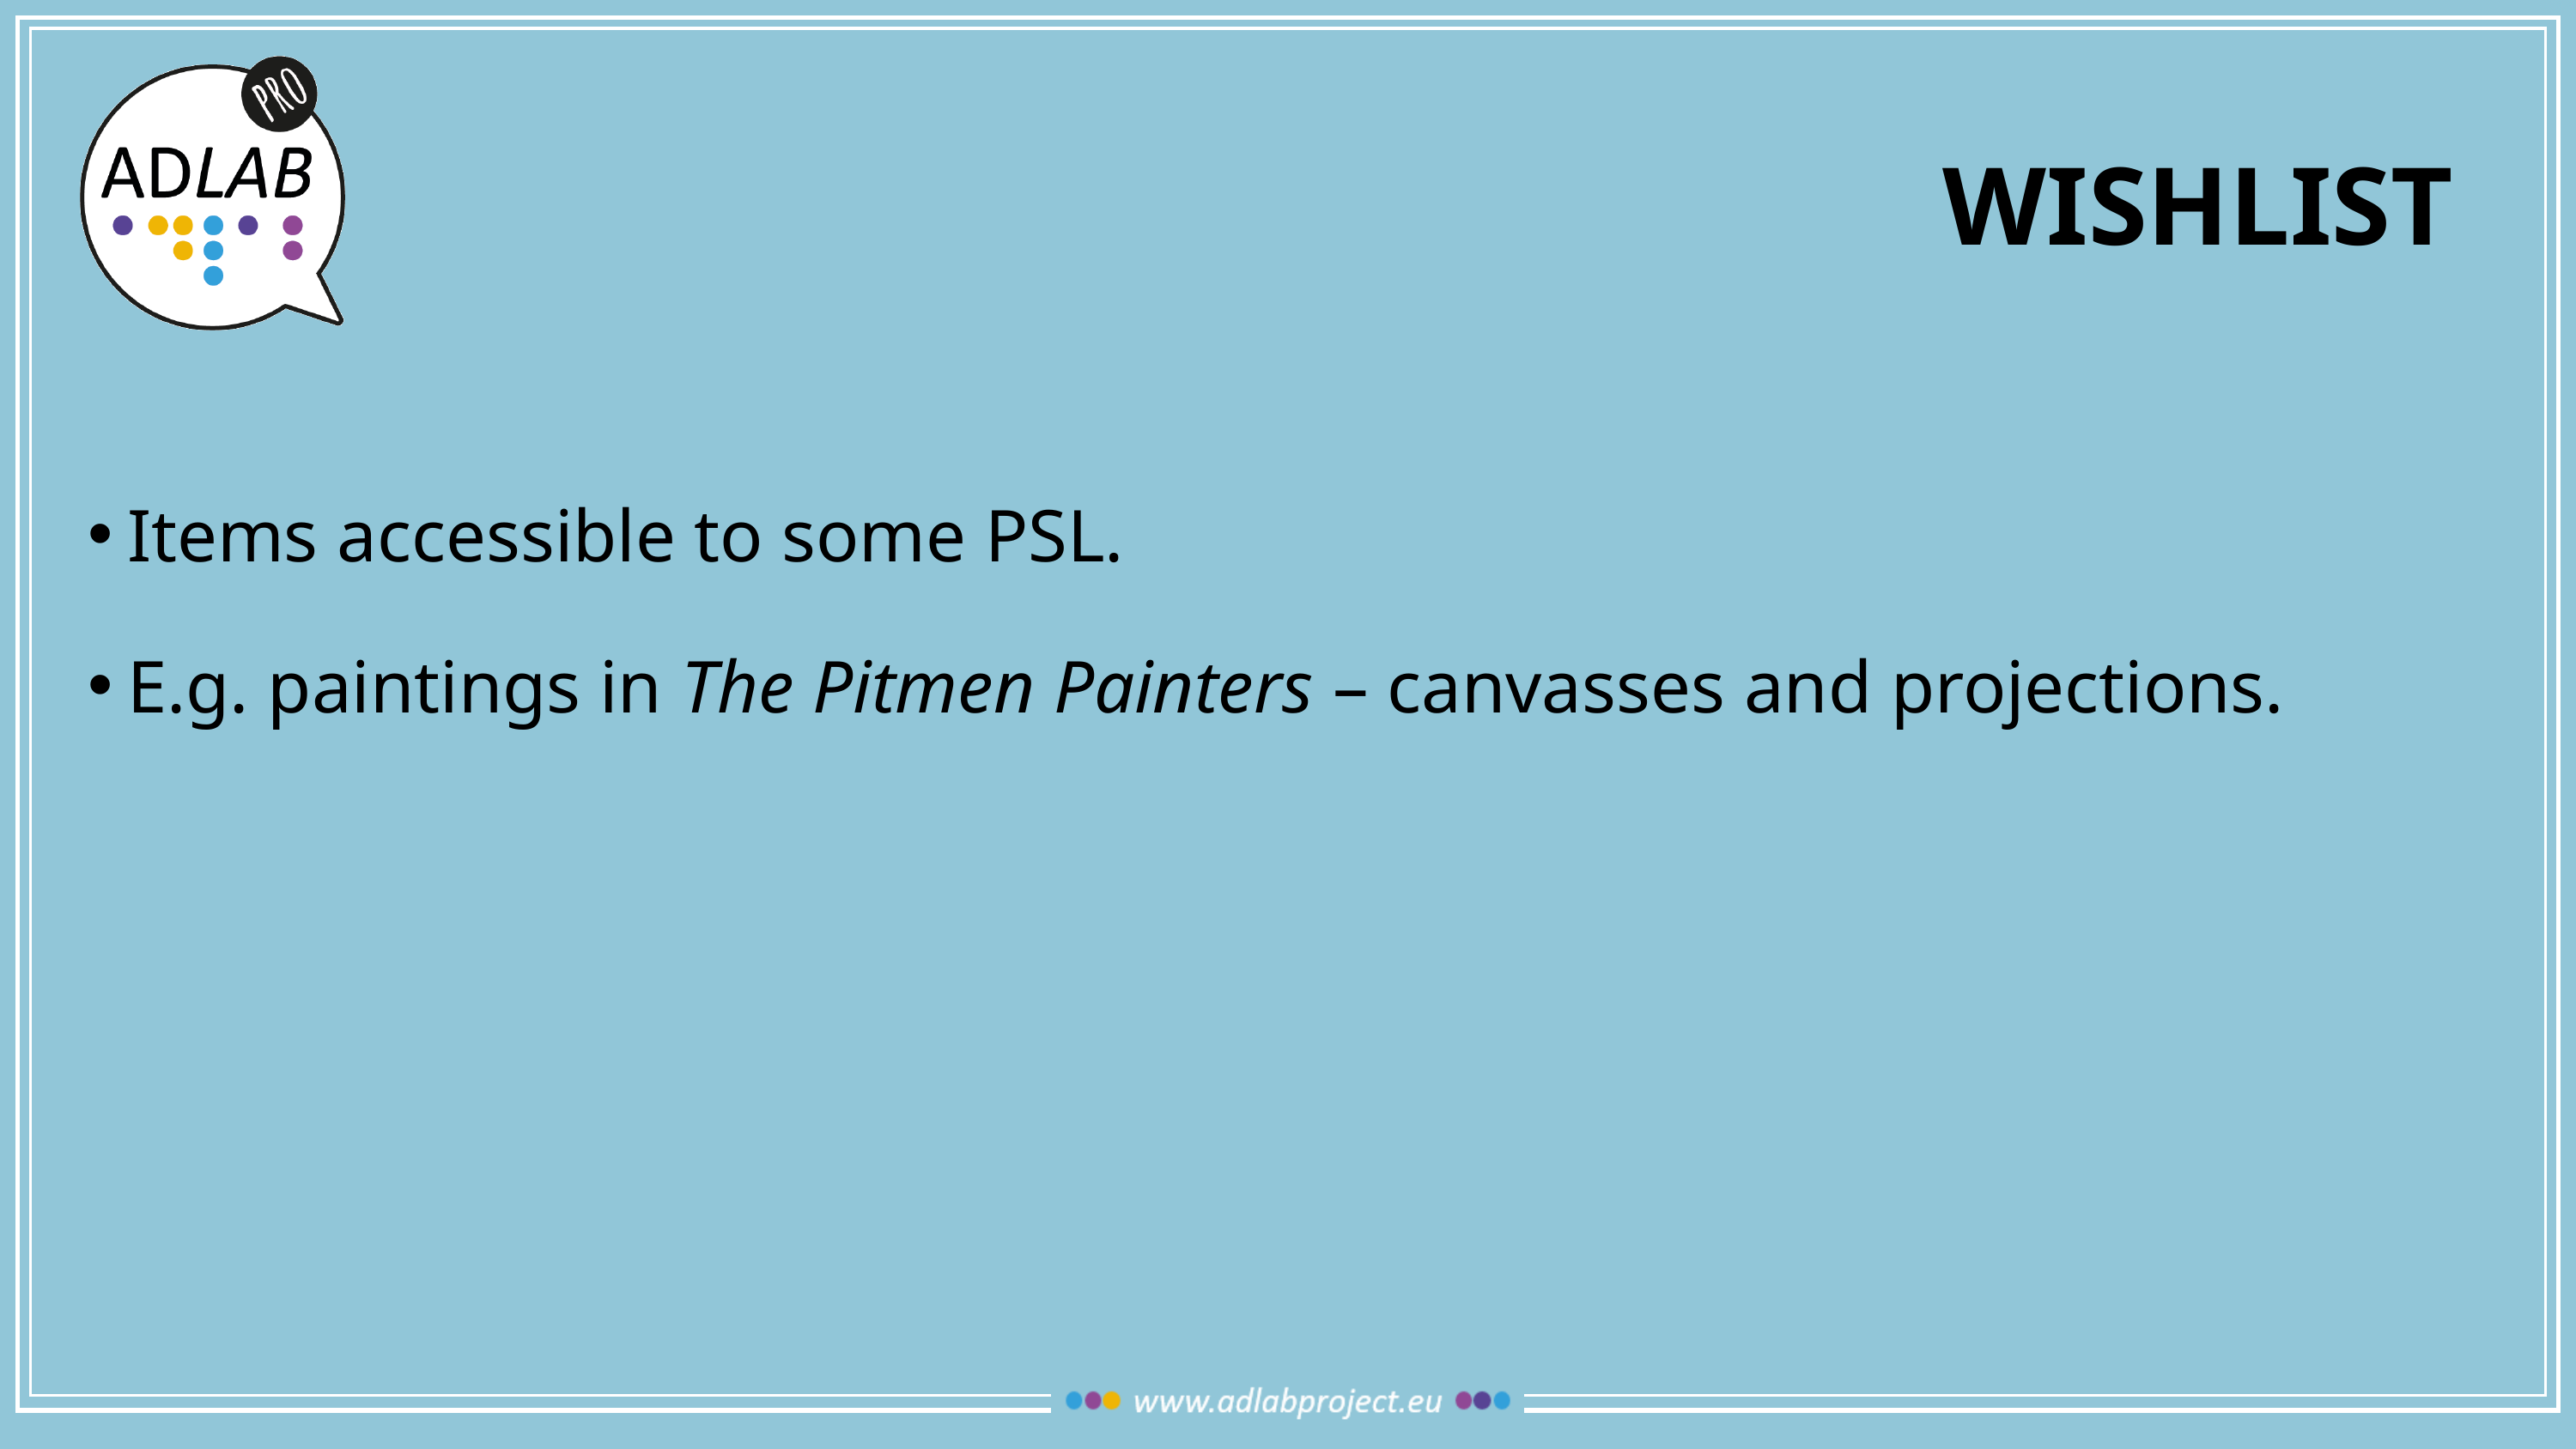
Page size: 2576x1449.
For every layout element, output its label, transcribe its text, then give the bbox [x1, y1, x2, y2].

title Wishlist [384, 70, 2467, 351]
list Items accessible to some PSL. E.g. paintings in The Pitmen Painters – canvasses and projections. [75, 440, 2501, 1122]
picture [72, 49, 353, 330]
picture [1051, 1378, 1524, 1429]
